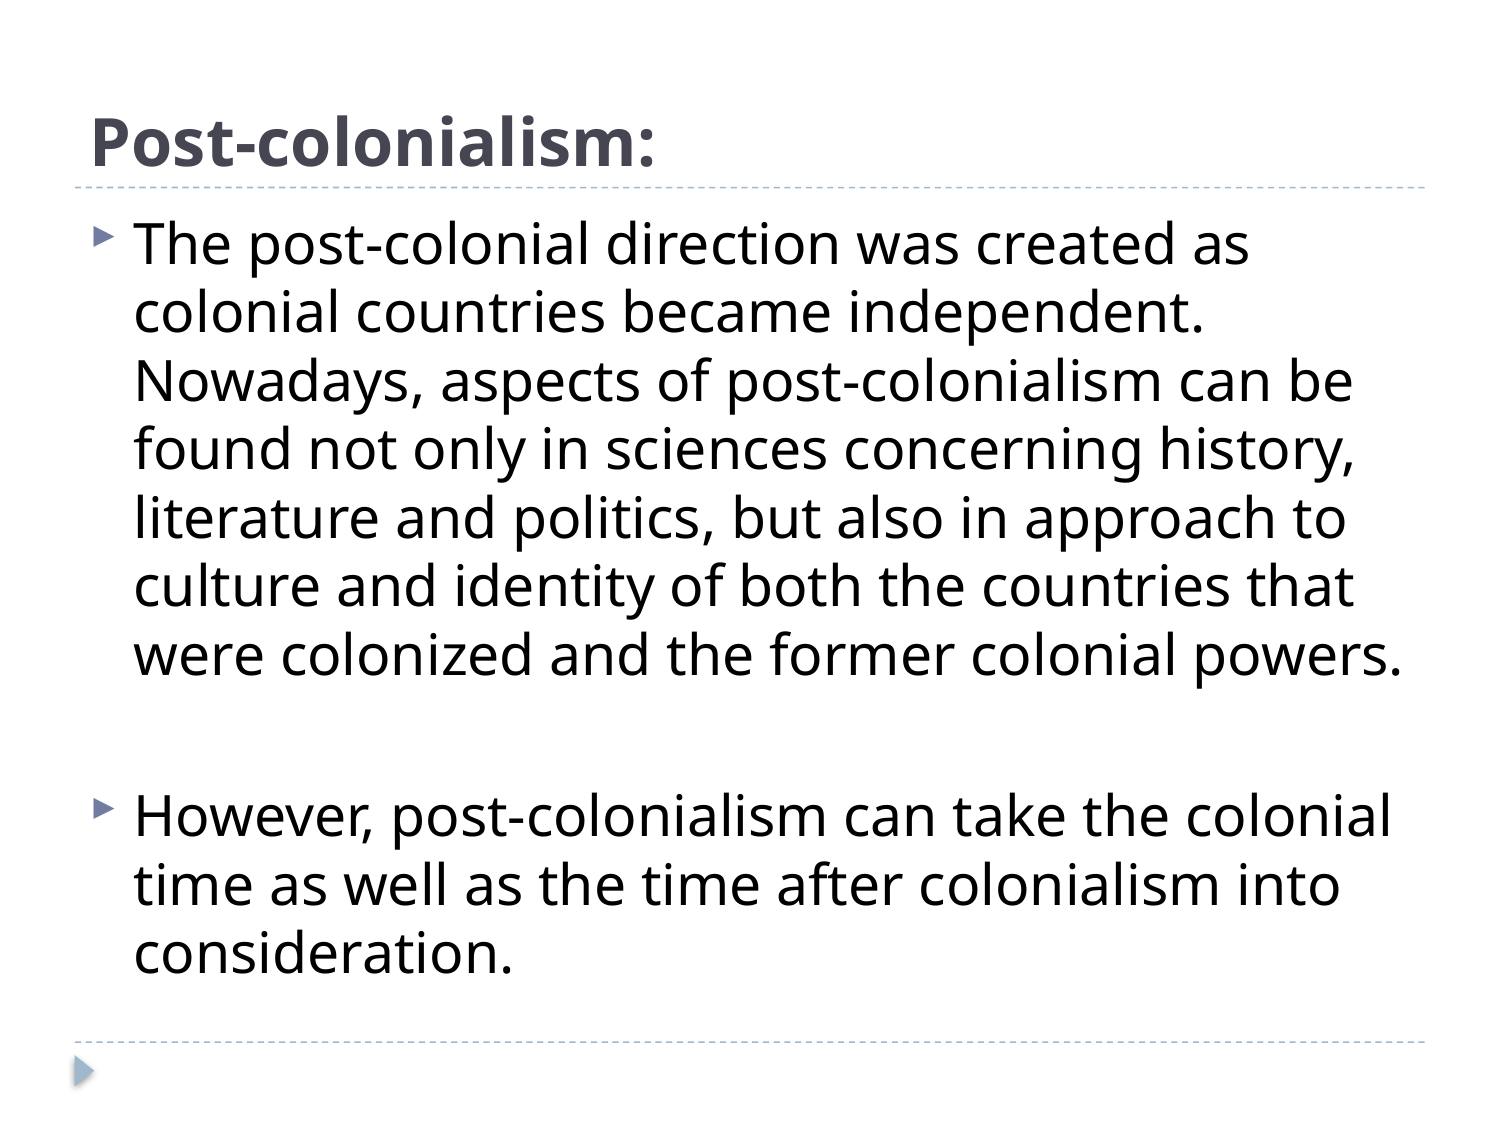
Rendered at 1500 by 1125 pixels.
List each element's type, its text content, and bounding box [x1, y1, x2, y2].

list The post-colonial direction was created as colonial countries became independent. Nowadays, aspects of post-colonialism can be found not only in sciences concerning history, literature and politics, but also in approach to culture and identity of both the countries that were colonized and the former colonial powers. However, post-colonialism can take the colonial time as well as the time after colonialism into consideration. [75, 200, 1425, 1010]
title Post-colonialism: [75, 24, 1425, 188]
